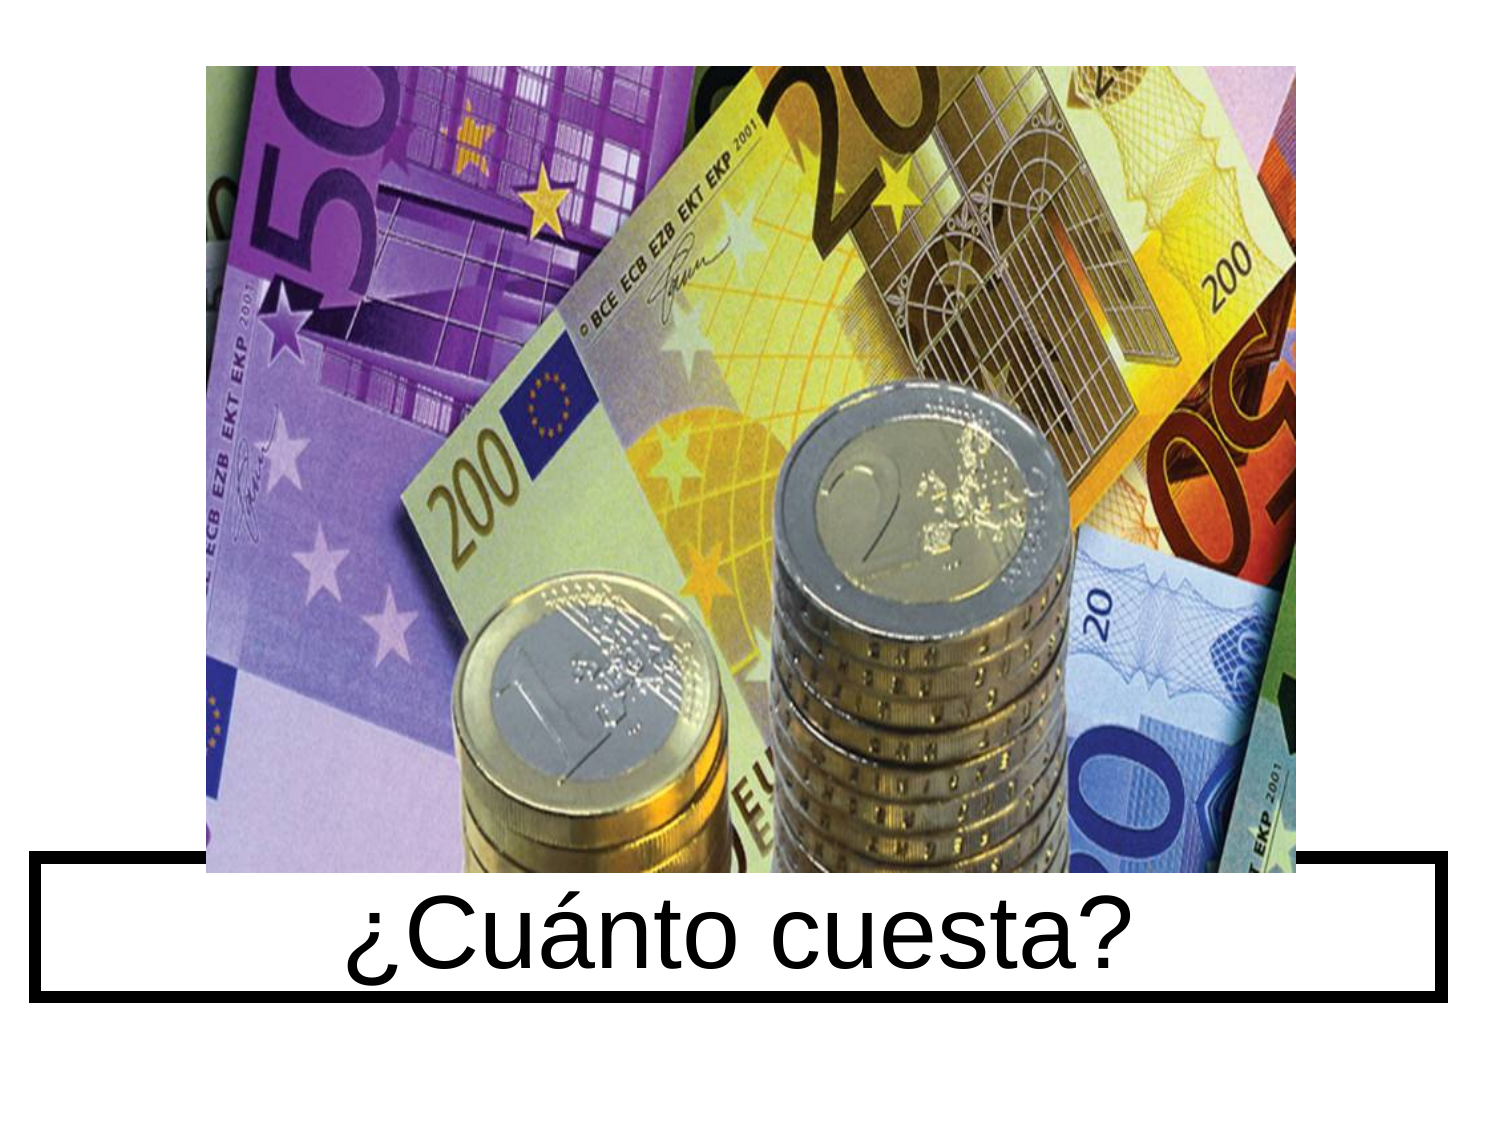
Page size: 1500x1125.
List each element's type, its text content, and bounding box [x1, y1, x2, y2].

text_box ¿Cuánto cuesta? [35, 857, 1442, 997]
picture [206, 66, 1296, 874]
